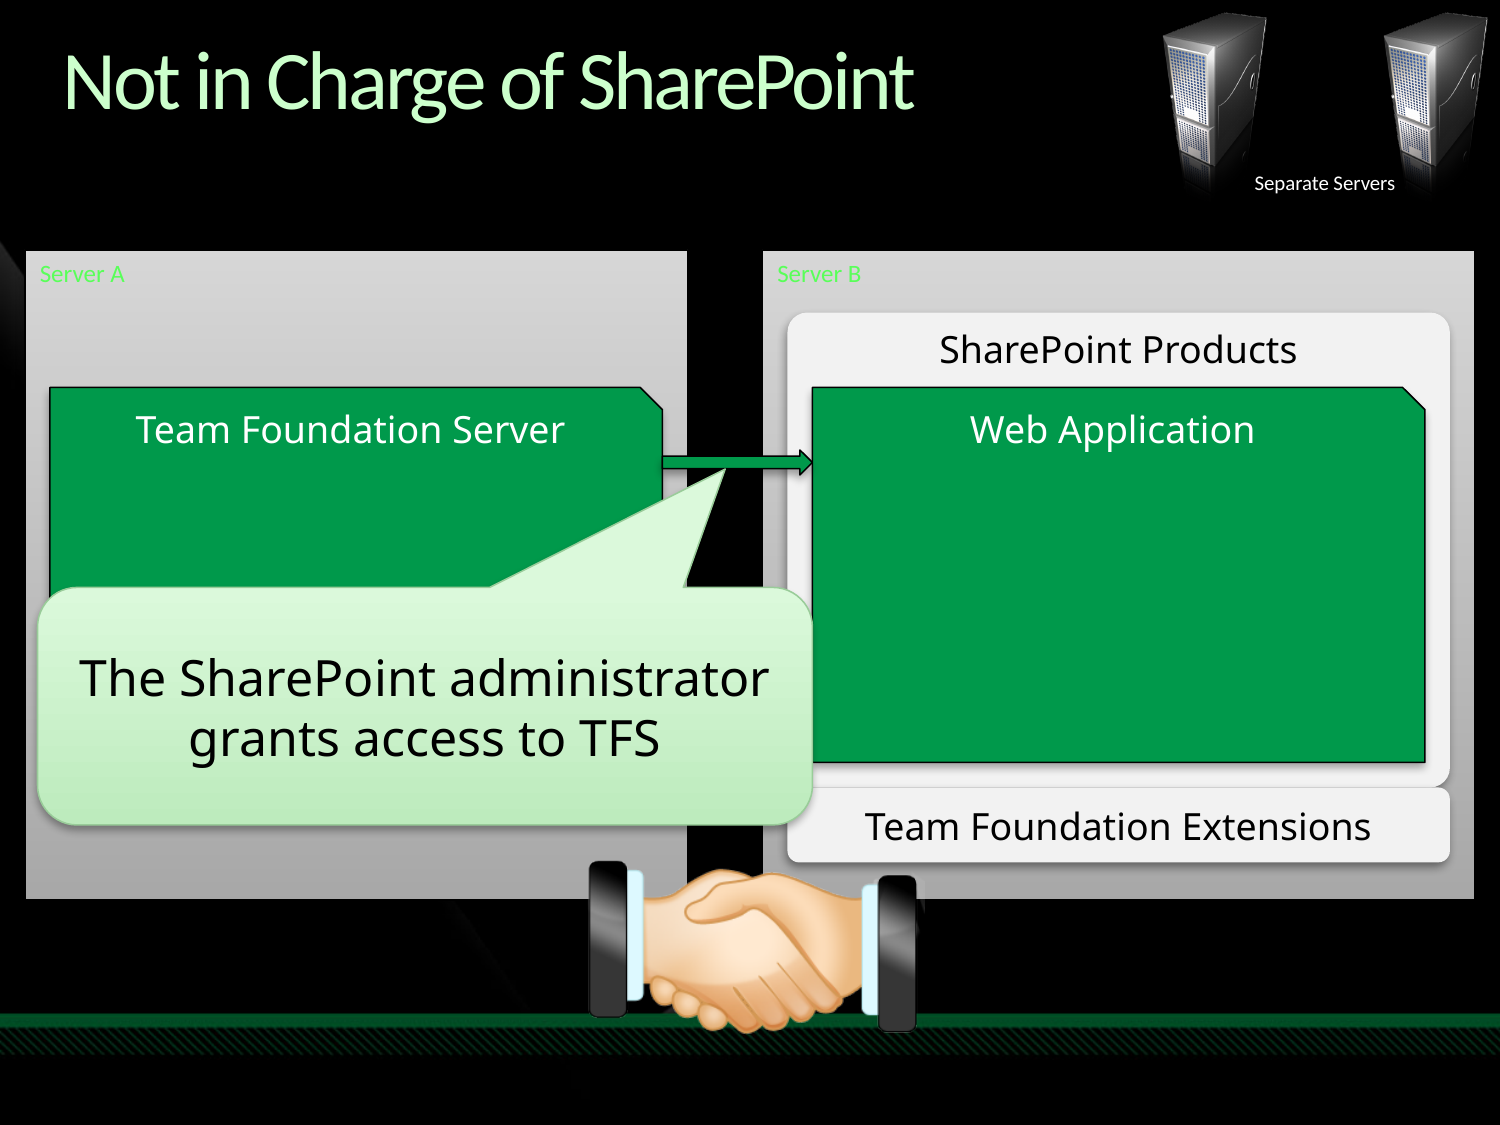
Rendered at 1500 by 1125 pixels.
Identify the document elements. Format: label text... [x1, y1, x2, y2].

picture [0, 0, 1500, 1125]
text_box The SharePoint administrator grants access to TFS [36, 468, 814, 826]
title Not in Charge of SharePoint [62, 37, 1143, 129]
text_box Server A [24, 249, 300, 295]
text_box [1149, 12, 1500, 220]
text_box SharePoint Products [787, 312, 1450, 786]
text_box Team Foundation Extensions [931, 787, 1450, 863]
text_box Server B [762, 249, 1038, 295]
text_box [24, 249, 688, 901]
text_box Web Application [811, 386, 1426, 764]
text_box Team Foundation Server [49, 386, 664, 596]
text_box [762, 249, 1476, 901]
text_box [661, 449, 813, 476]
